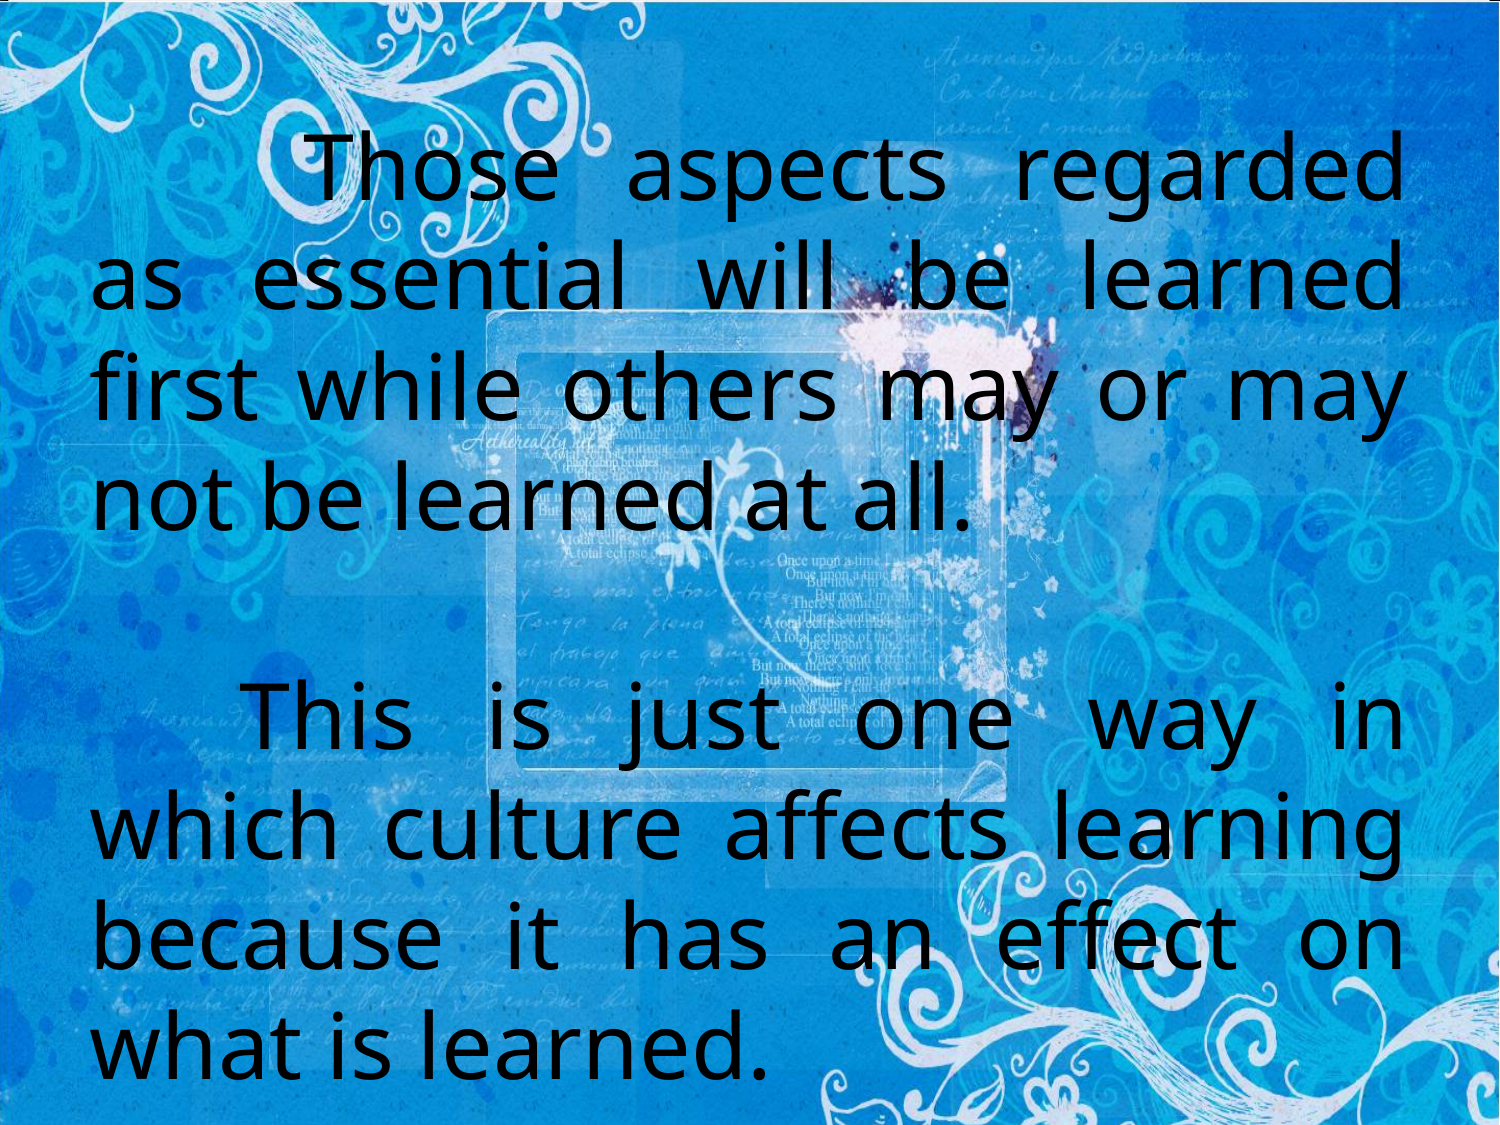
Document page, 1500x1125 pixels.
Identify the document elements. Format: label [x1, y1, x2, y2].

list [0, 1, 1500, 1125]
